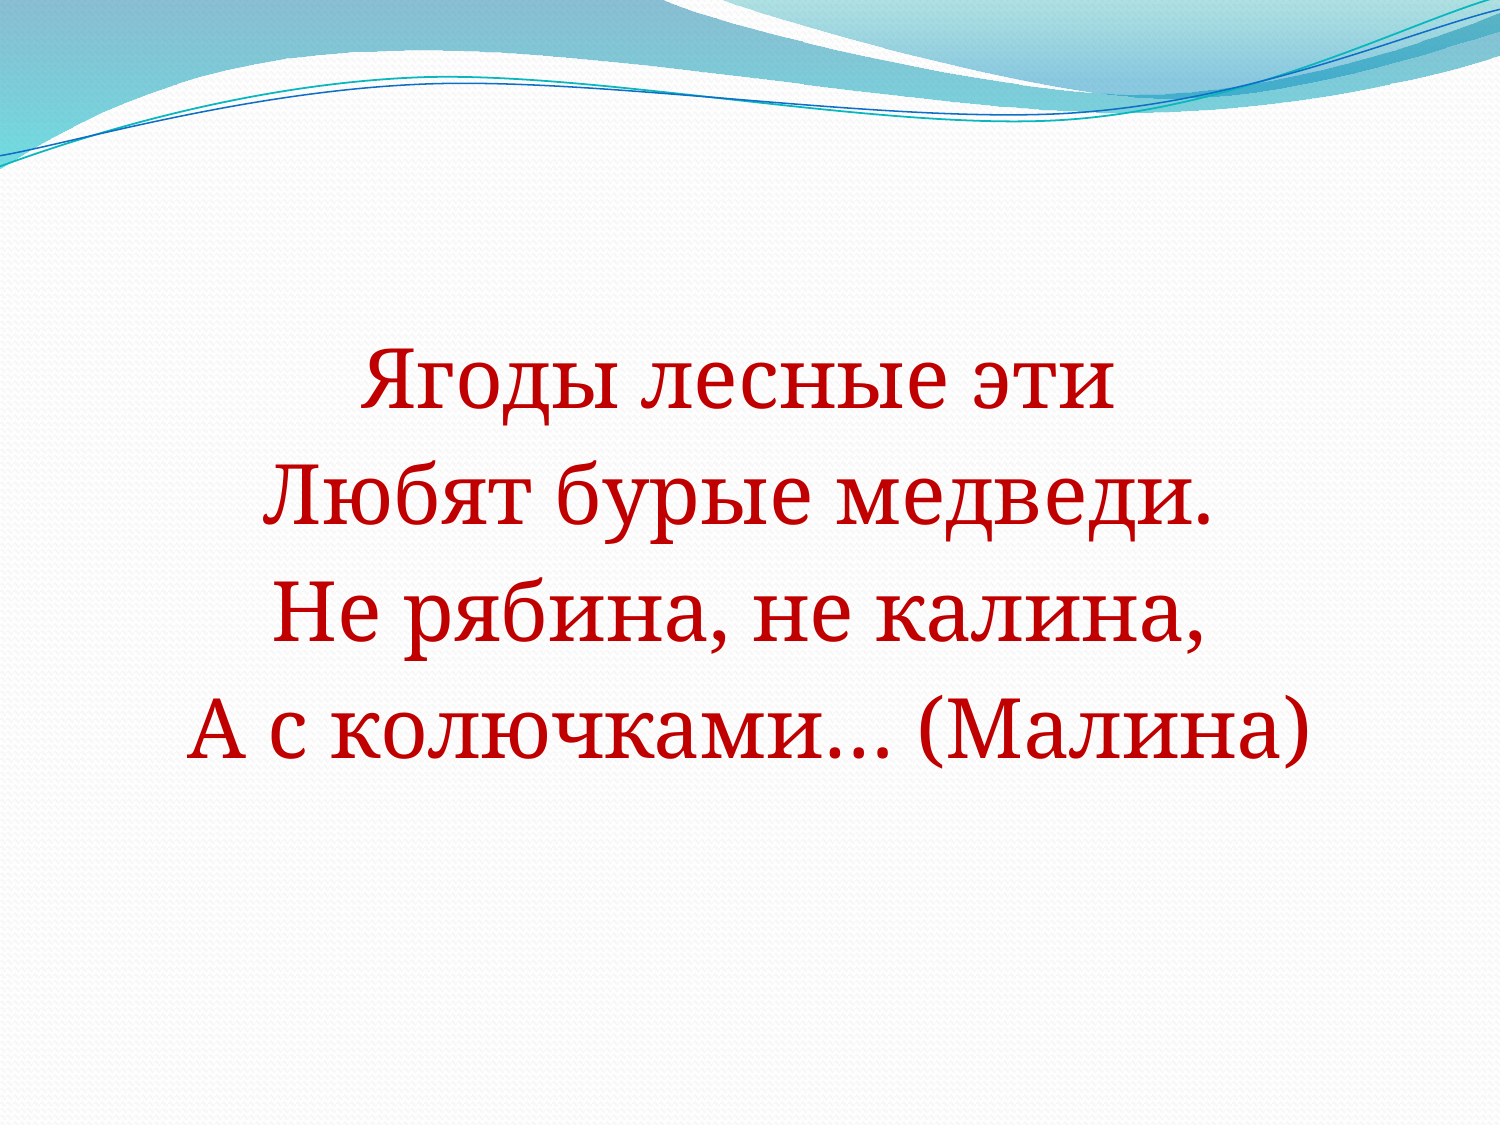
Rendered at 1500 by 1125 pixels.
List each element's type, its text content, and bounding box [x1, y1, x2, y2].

list Ягоды лесные эти Любят бурые медведи. Не рябина, не калина, А с колючками… (Малина) [75, 317, 1425, 1038]
